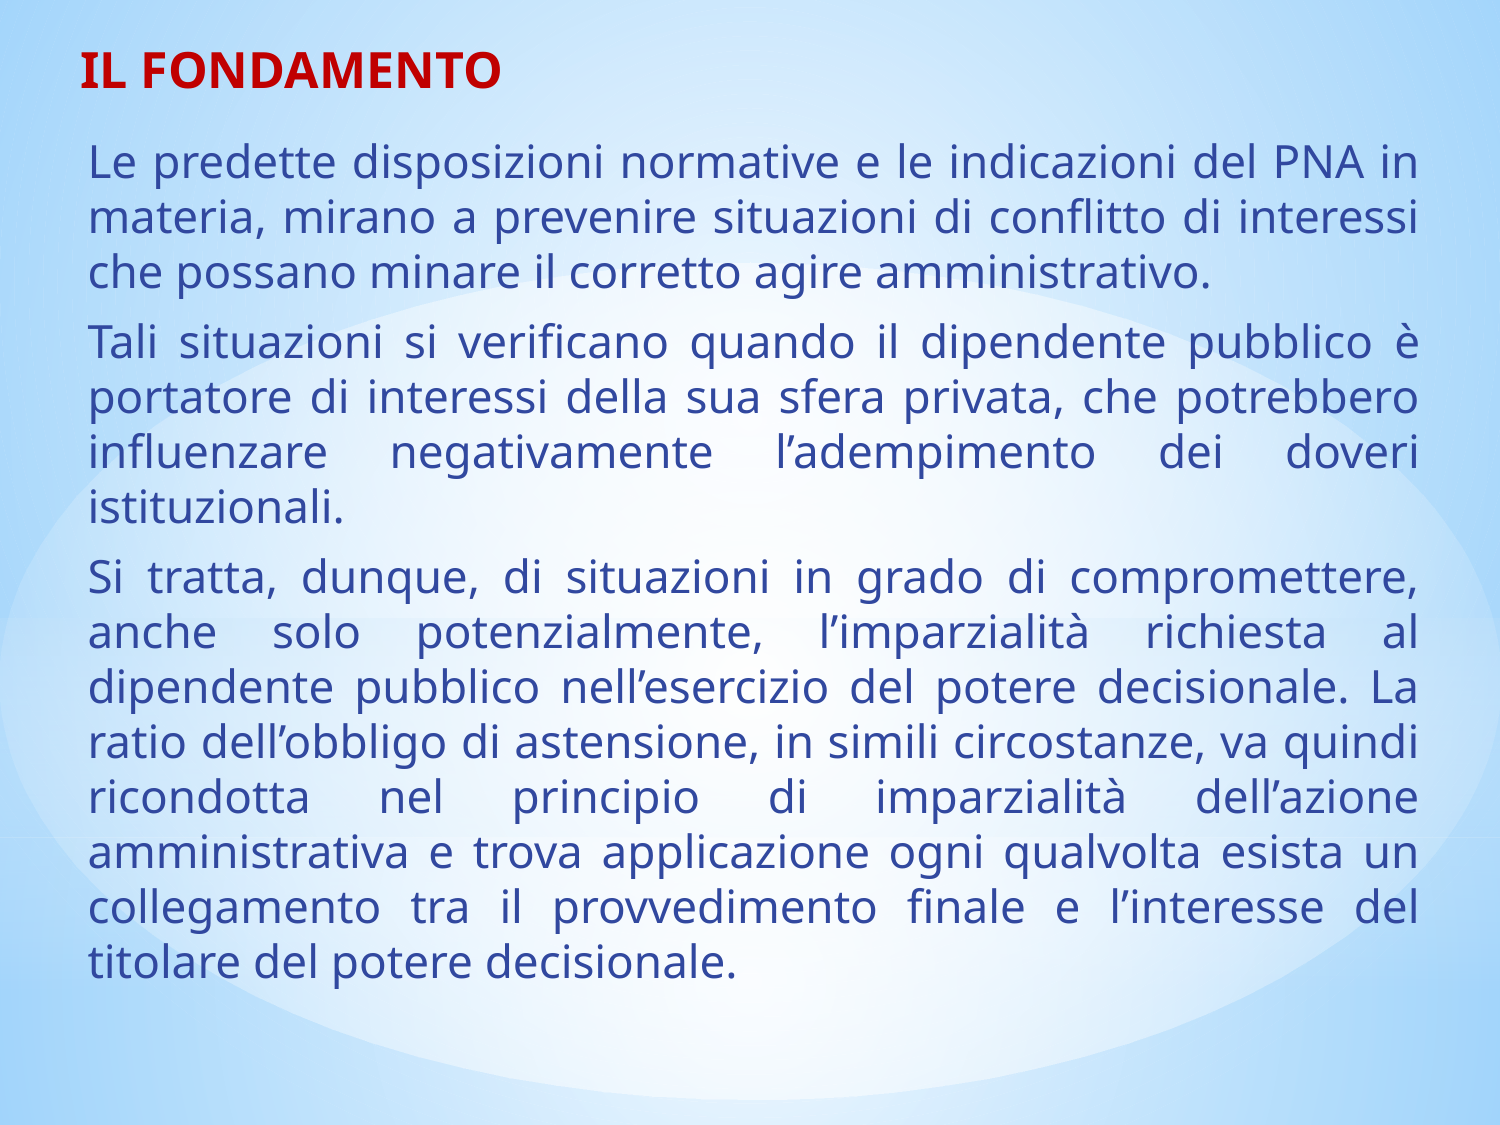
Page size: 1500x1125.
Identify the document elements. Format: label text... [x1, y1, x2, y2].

list Le predette disposizioni normative e le indicazioni del PNA in materia, mirano a prevenire situazioni di conflitto di interessi che possano minare il corretto agire amministrativo. Tali situazioni si verificano quando il dipendente pubblico è portatore di interessi della sua sfera privata, che potrebbero influenzare negativamente l’adempimento dei doveri istituzionali. Si tratta, dunque, di situazioni in grado di compromettere, anche solo potenzialmente, l’imparzialità richiesta al dipendente pubblico nell’esercizio del potere decisionale. La ratio dell’obbligo di astensione, in simili circostanze, va quindi ricondotta nel principio di imparzialità dell’azione amministrativa e trova applicazione ogni qualvolta esista un collegamento tra il provvedimento finale e l’interesse del titolare del potere decisionale. [64, 125, 1436, 1071]
title IL FONDAMENTO [64, 30, 1134, 125]
